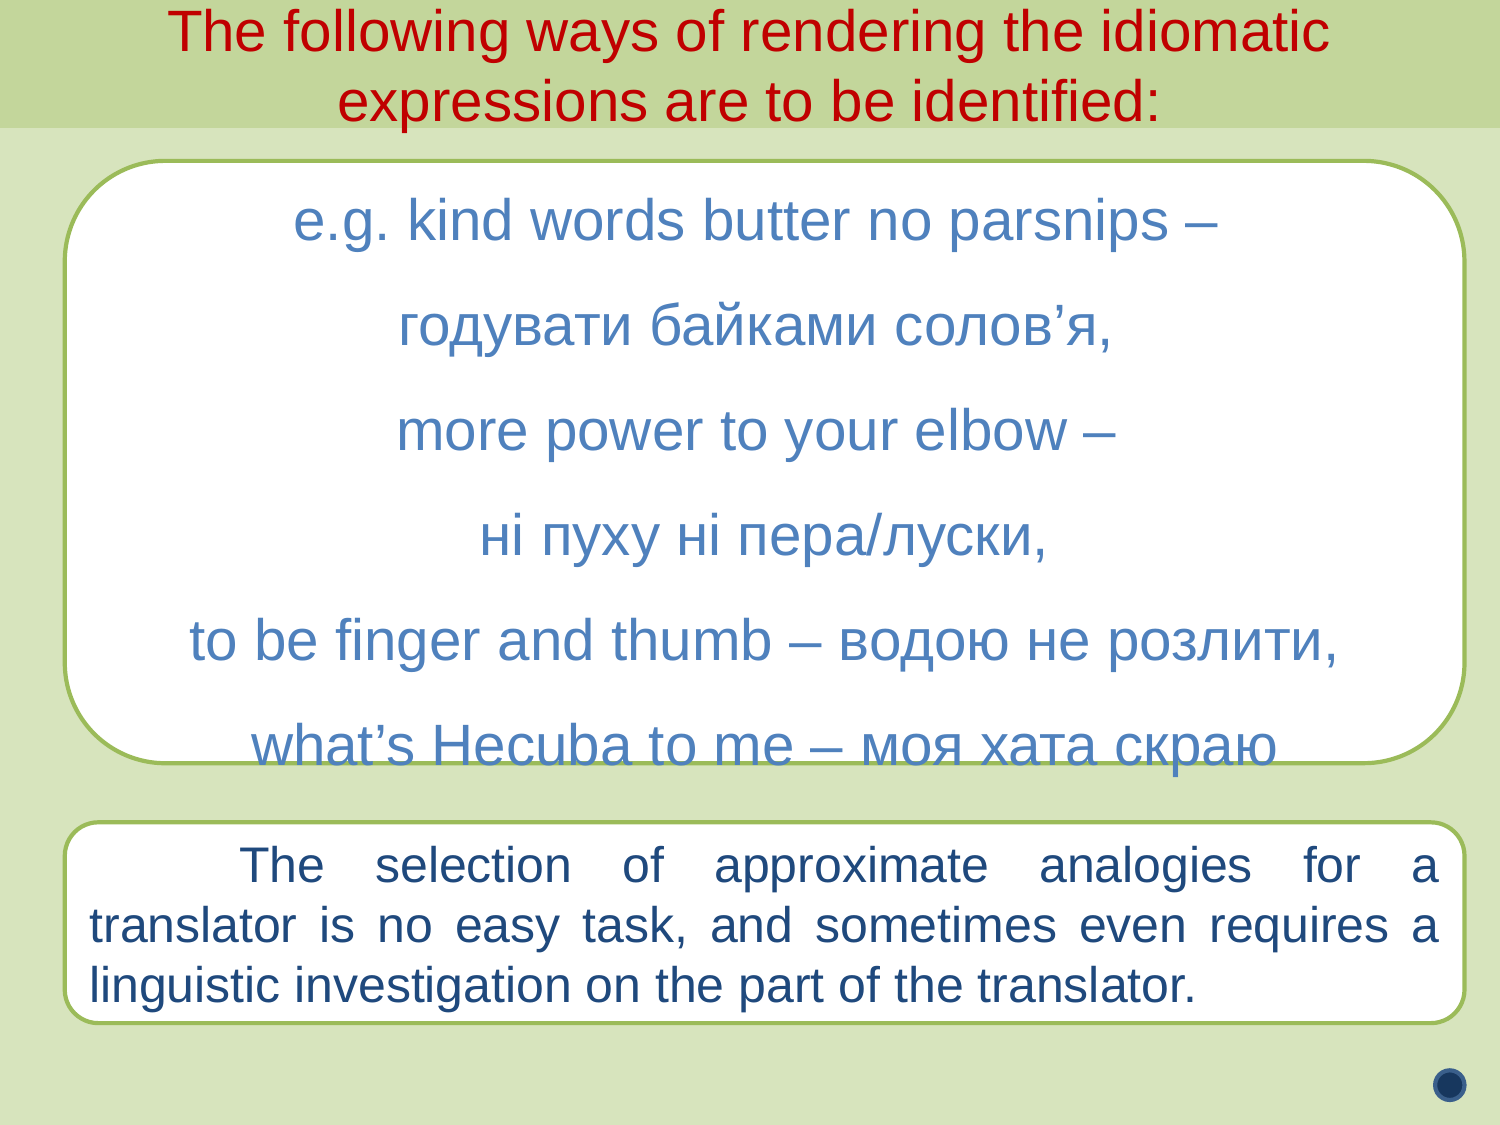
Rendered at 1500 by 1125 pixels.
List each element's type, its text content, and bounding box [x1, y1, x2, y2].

text_box [1433, 1068, 1467, 1103]
text_box The following ways of rendering the idiomatic expressions are to be identified: [0, 0, 1500, 128]
text_box e.g. kind words butter no parsnips – годувати байками солов’я, more power to your elbow – ні пуху ні пера/луски, to be finger and thumb – водою не розлити, what’s Hecuba to me – моя хата скраю [62, 158, 1467, 766]
text_box The selection of approximate analogies for a translator is no easy task, and sometimes even requires a linguistic investigation on the part of the translator. [62, 820, 1467, 1026]
